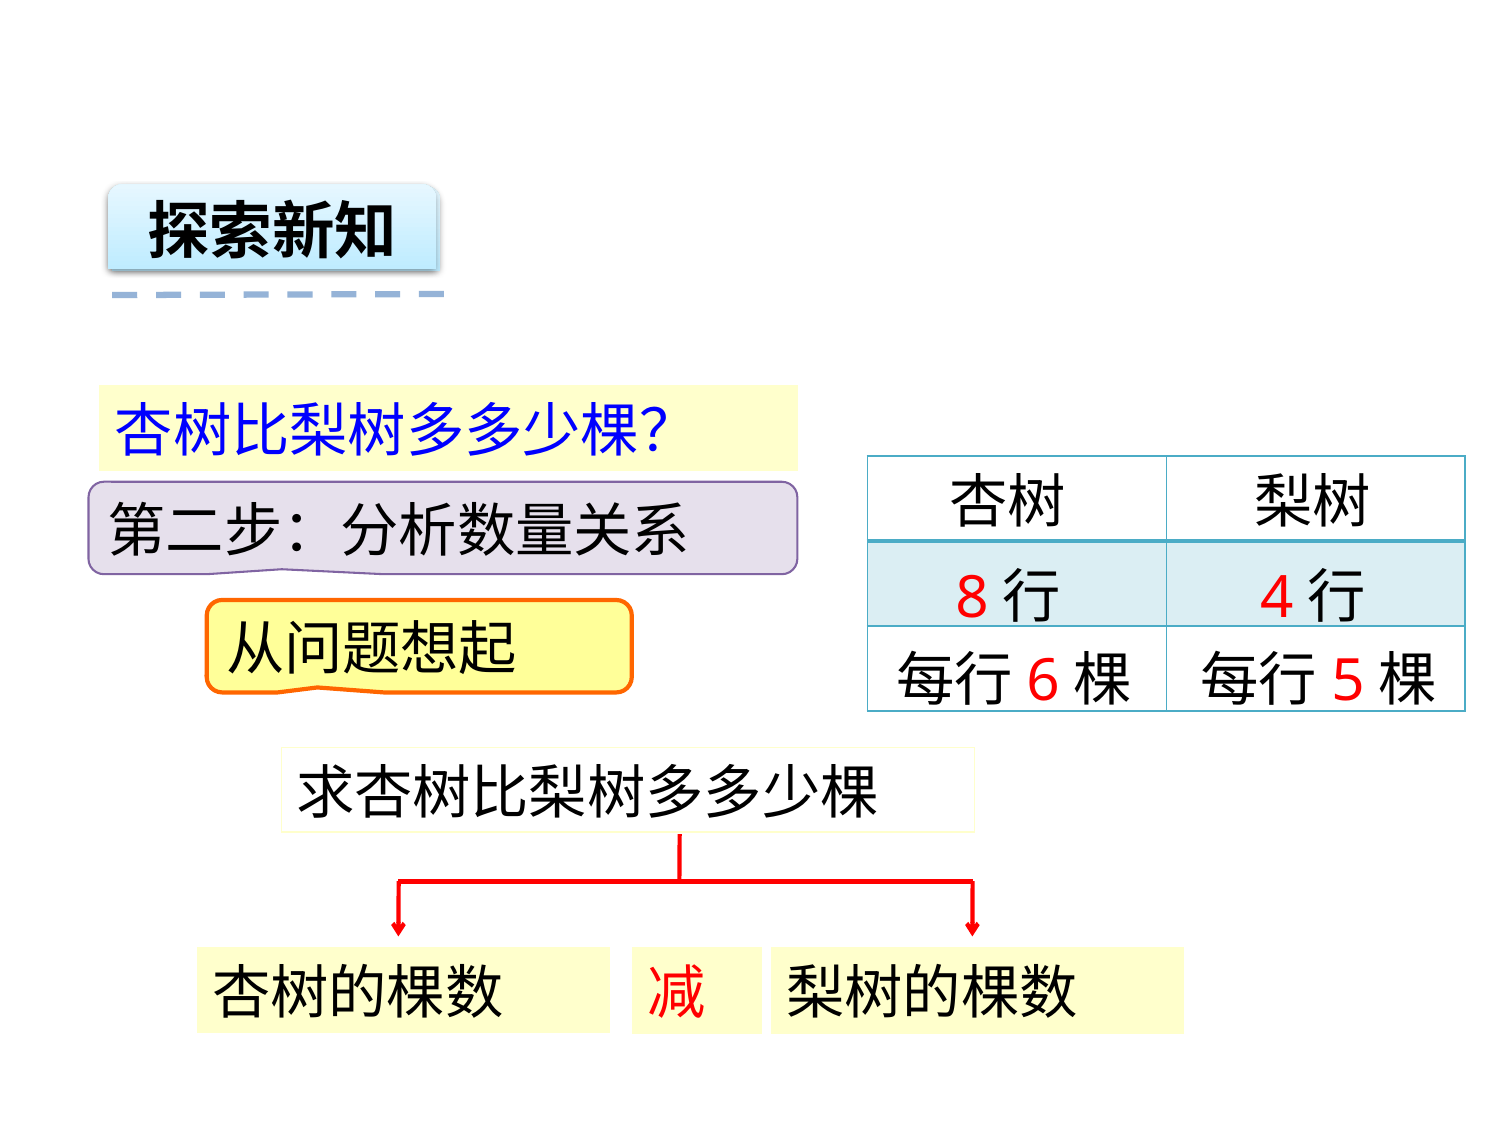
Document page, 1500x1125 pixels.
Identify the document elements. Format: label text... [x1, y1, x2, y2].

text_box 第二步：分析数量关系 [88, 481, 798, 575]
text_box 杏树的棵数 [197, 947, 610, 1033]
text_box 杏树比梨树多多少棵？ [100, 385, 798, 471]
text_box 从问题想起 [206, 599, 632, 693]
text_box 梨树的棵数 [771, 948, 1184, 1033]
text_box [398, 833, 973, 937]
text_box 求杏树比梨树多多少棵 [281, 747, 975, 833]
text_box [111, 186, 453, 296]
text_box 减 [632, 948, 762, 1033]
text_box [867, 455, 1466, 721]
